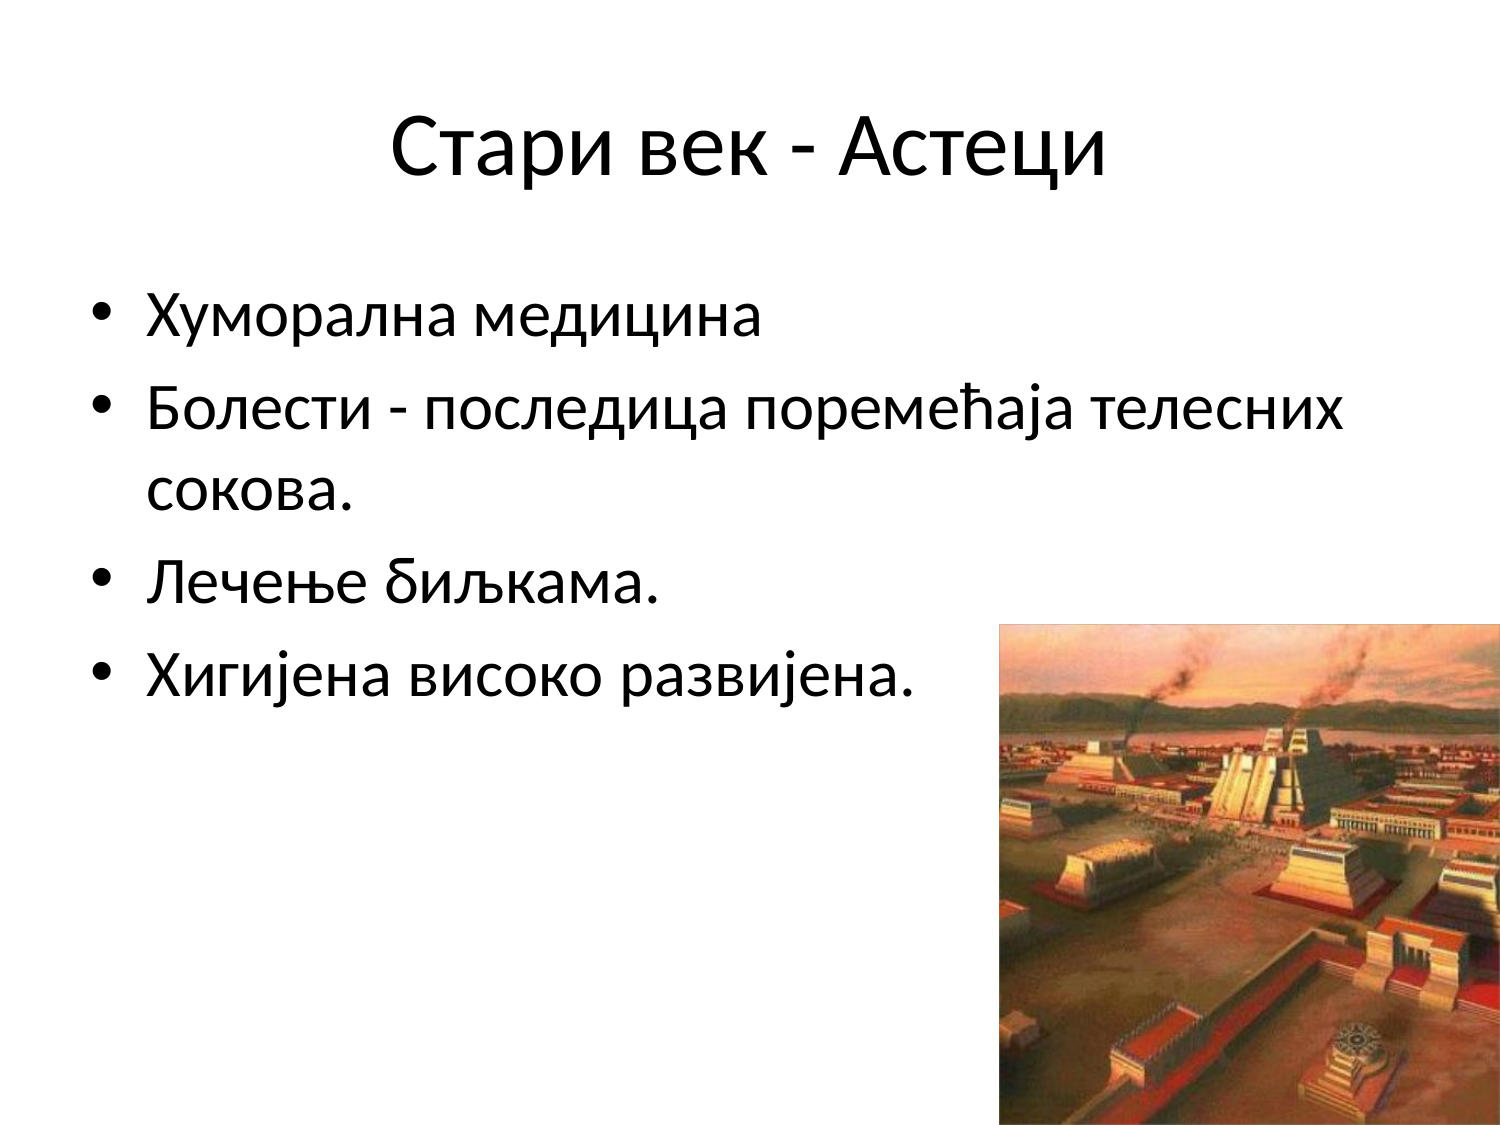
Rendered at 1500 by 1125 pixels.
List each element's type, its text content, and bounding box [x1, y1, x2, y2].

title Стари век - Астеци [75, 45, 1425, 233]
picture [999, 624, 1500, 1125]
list Хуморална медицина Болести - последица поремећаја телесних сокова. Лечење биљкама. Хигијена високо развијена. [75, 262, 1425, 1005]
